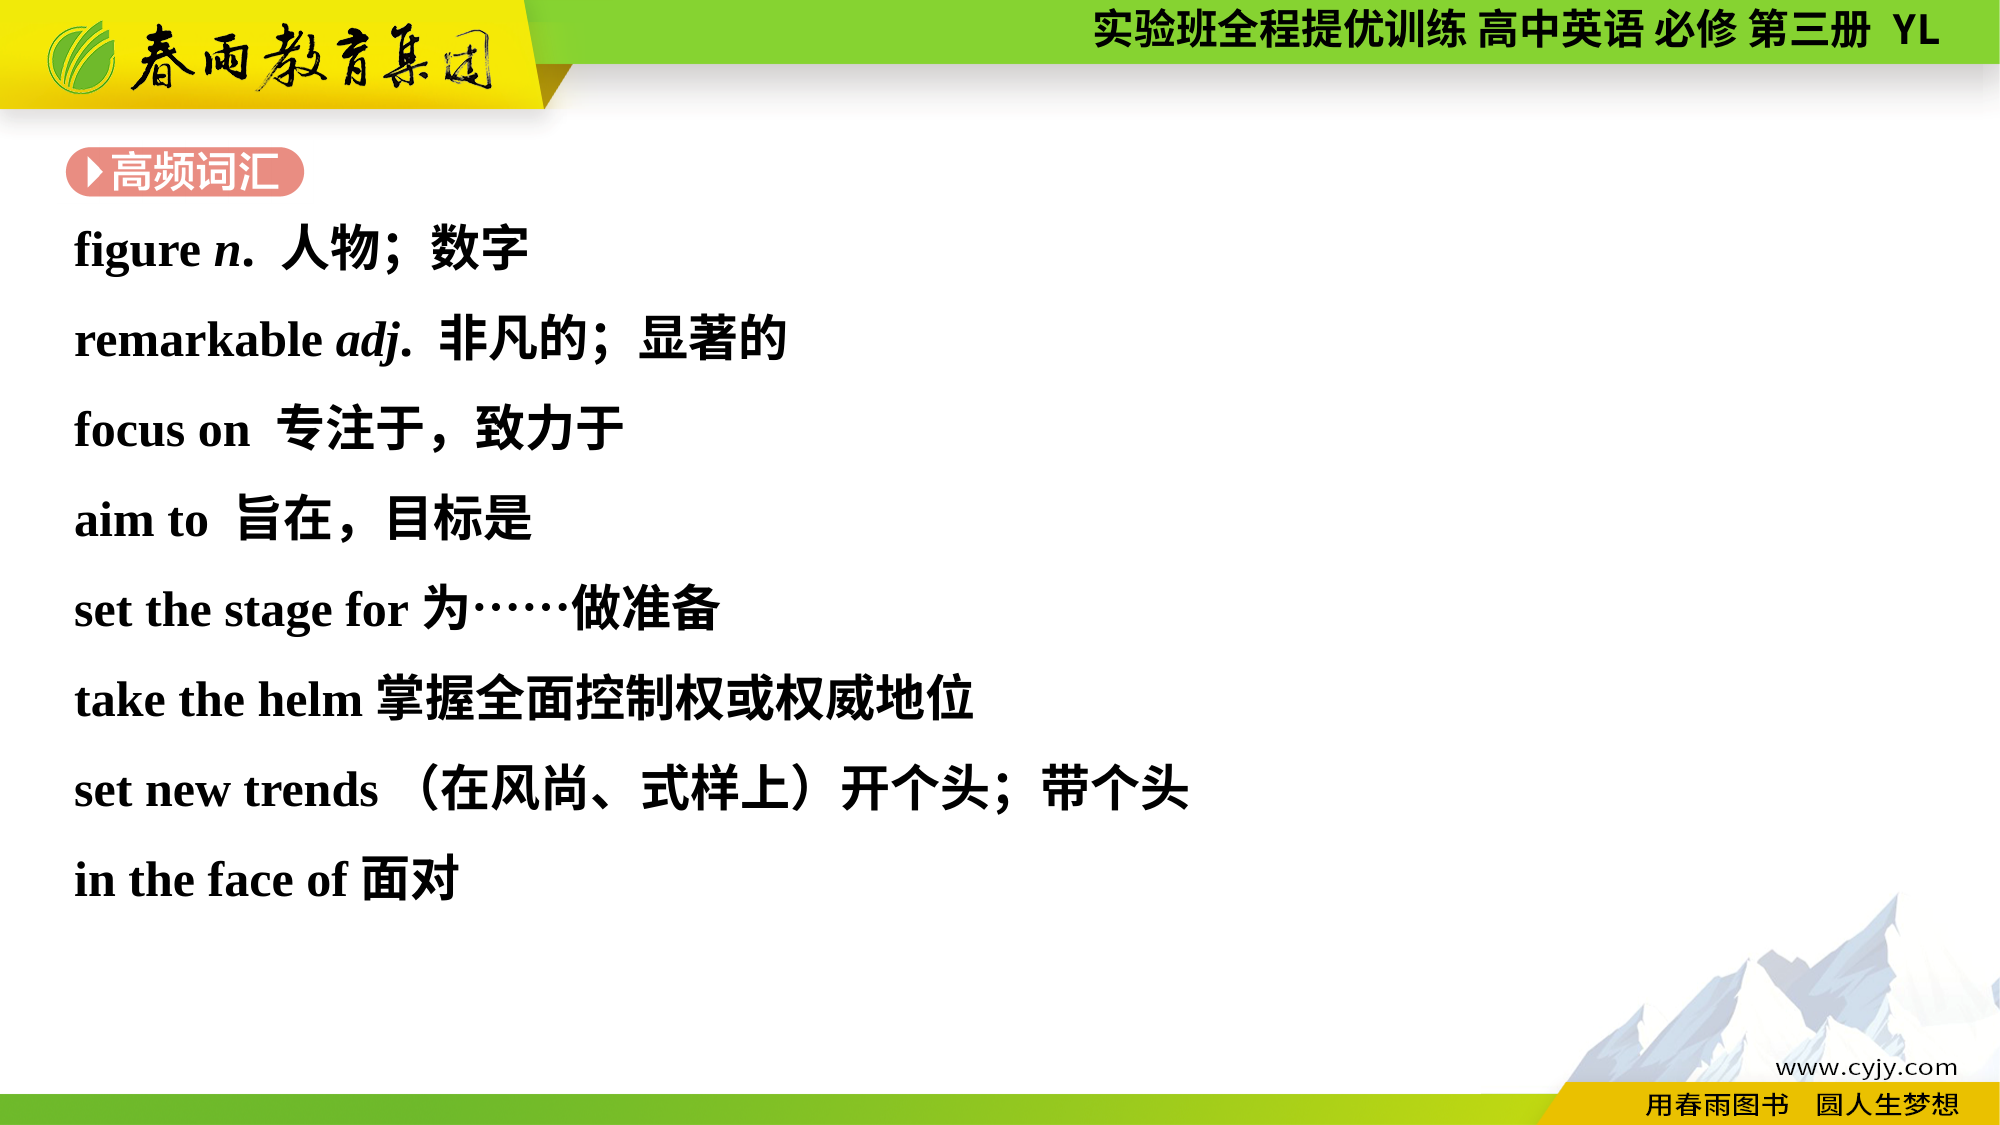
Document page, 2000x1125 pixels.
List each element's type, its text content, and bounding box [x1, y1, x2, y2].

picture [0, 0, 2000, 1125]
list figure n. 人物；数字 remarkable adj. 非凡的；显著的 focus on 专注于，致力于 aim to 旨在，目标是 set the stage for为……做准备 take the helm掌握全面控制权或权威地位 set new trends（在风尚、式样上）开个头；带个头 in the face of面对 [59, 178, 1944, 910]
